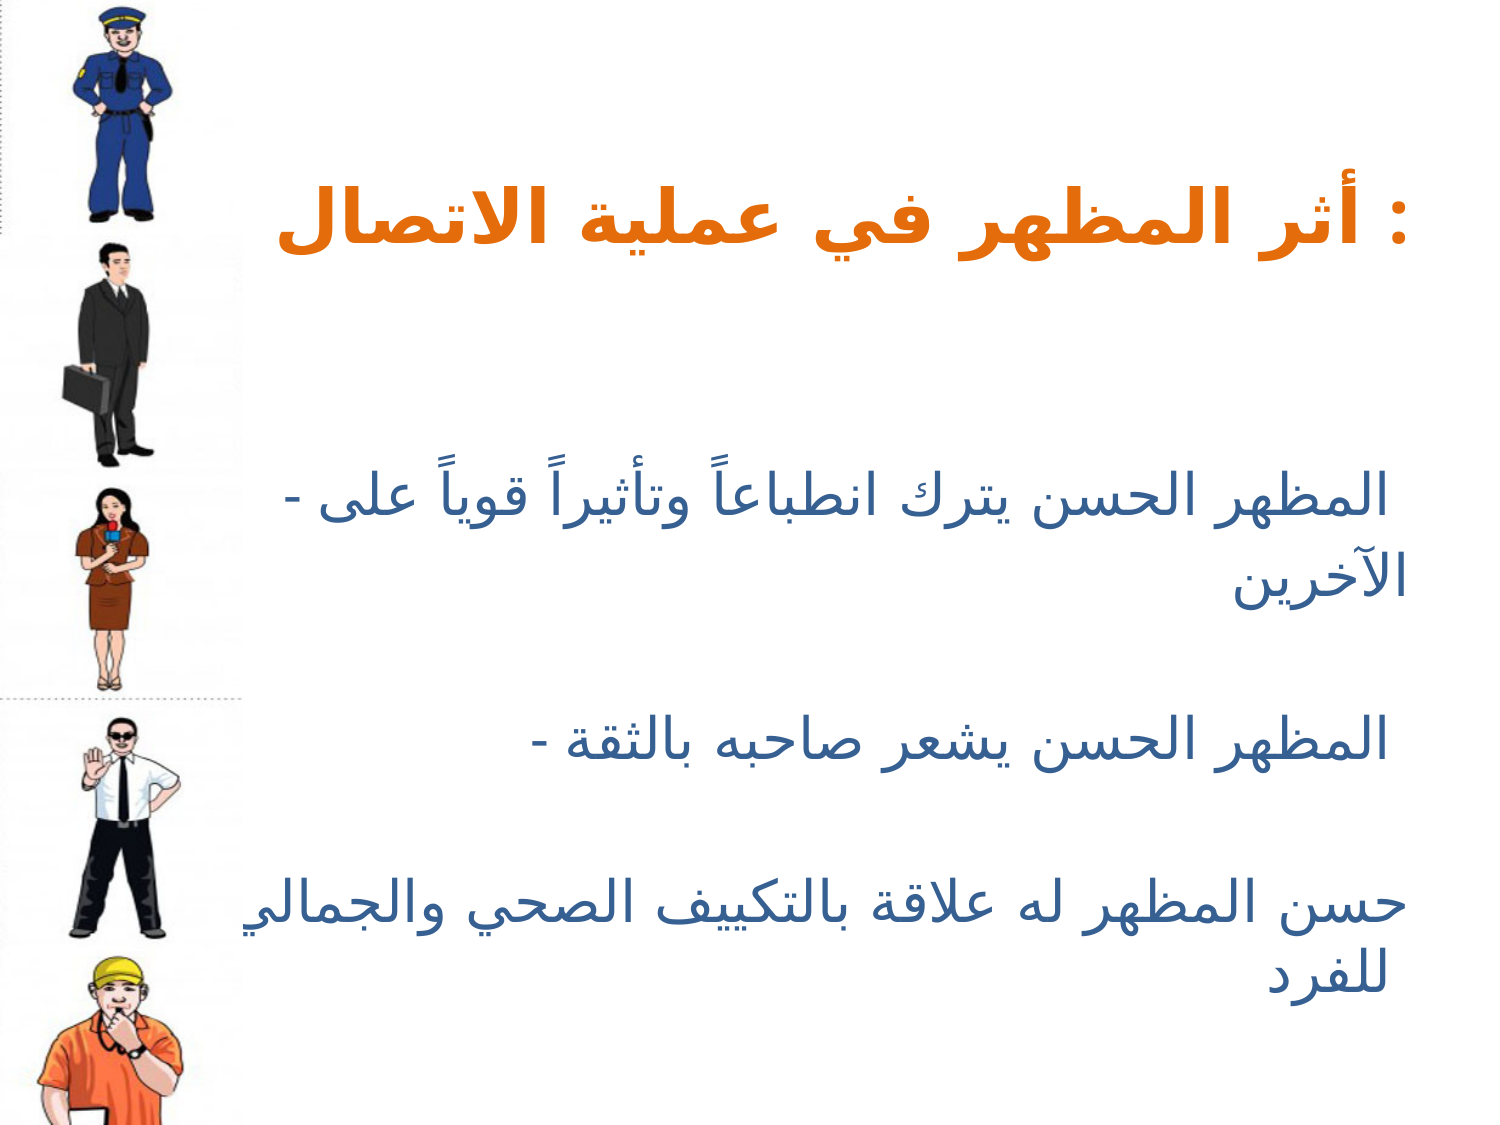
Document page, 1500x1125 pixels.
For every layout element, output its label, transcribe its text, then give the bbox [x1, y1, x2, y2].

picture [0, 0, 243, 1125]
list أثر المظهر في عملية الاتصال : - المظهر الحسن يترك انطباعاً وتأثيراً قوياً على الآخرين - المظهر الحسن يشعر صاحبه بالثقة - حسن المظهر له علاقة بالتكييف الصحي والجمالي للفرد [246, 160, 1425, 1047]
